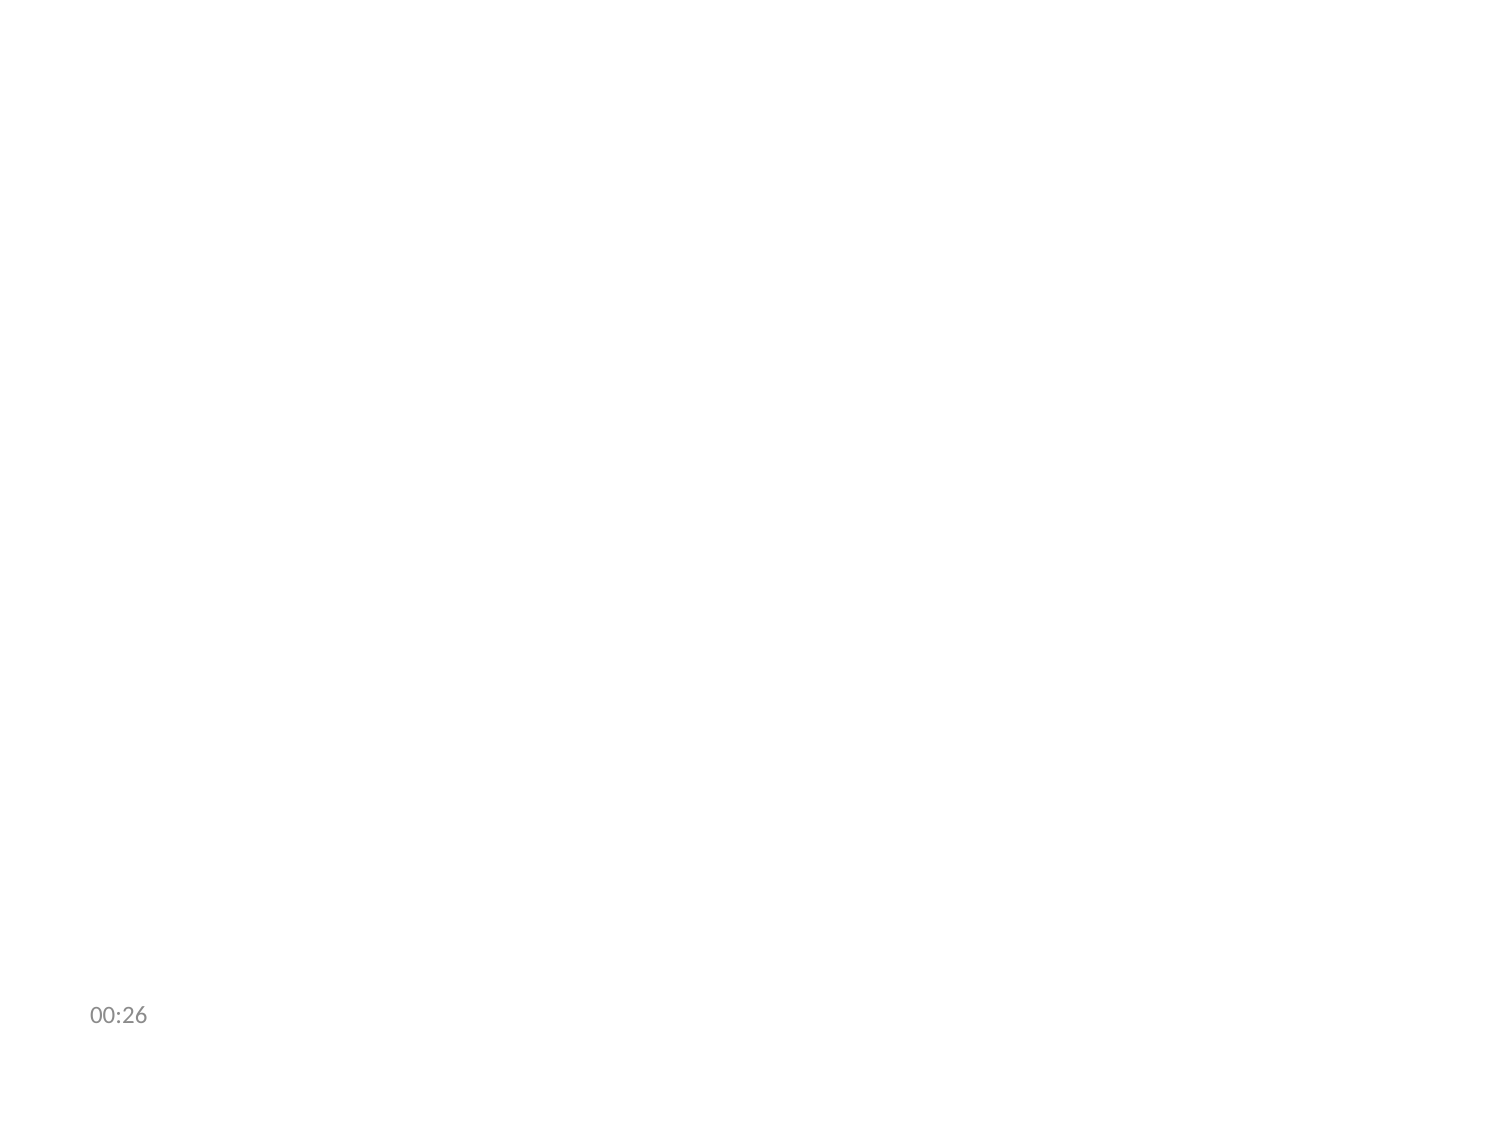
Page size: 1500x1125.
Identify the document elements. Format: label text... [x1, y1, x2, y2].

text_box 15:35 [75, 983, 425, 1044]
